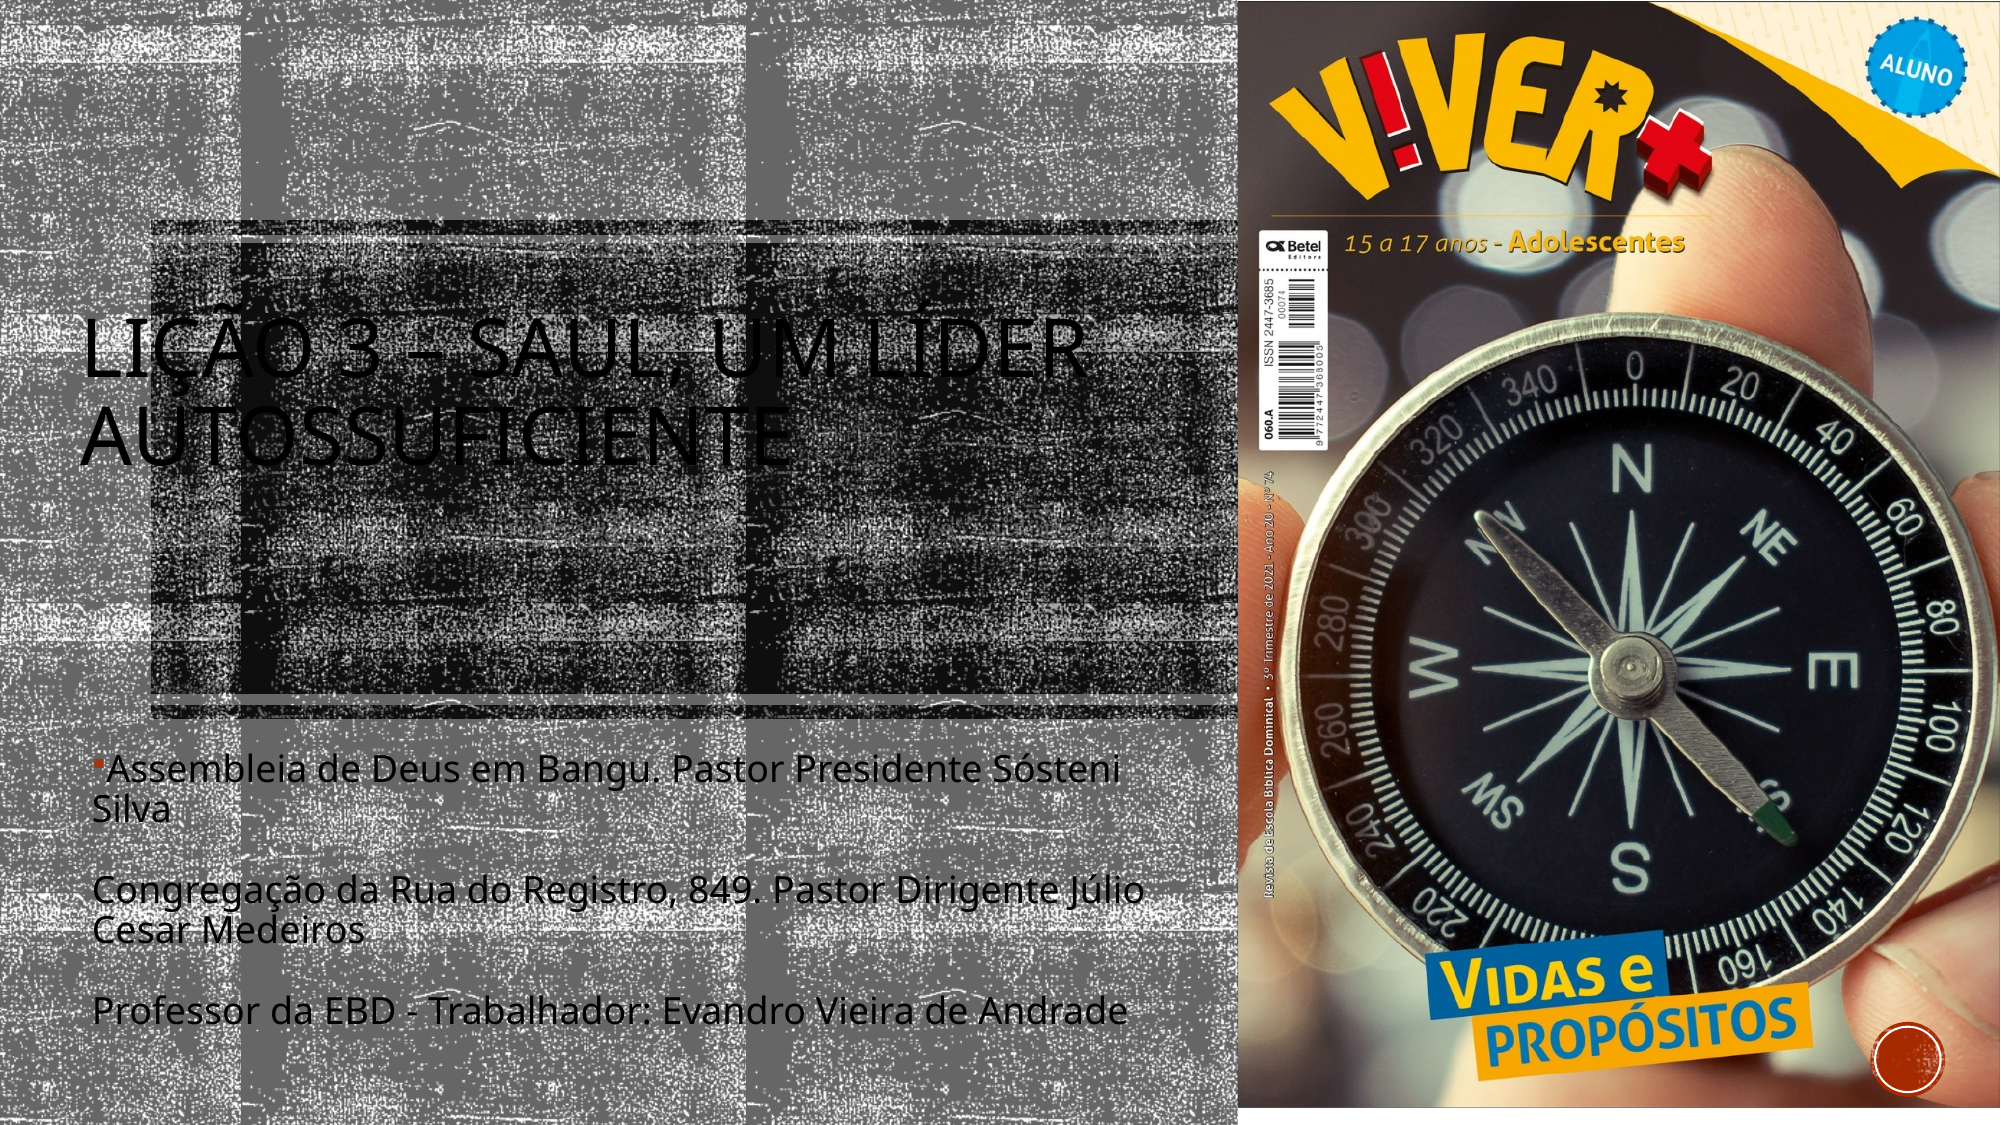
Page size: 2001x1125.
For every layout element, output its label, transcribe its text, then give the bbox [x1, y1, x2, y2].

picture [1237, 0, 2000, 1125]
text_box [1873, 1025, 1943, 1095]
title Lição 3 – Saul, um líder autossuficiente [65, 298, 1172, 563]
text_box [0, 0, 1237, 1125]
subtitle Assembleia de Deus em Bangu. Pastor Presidente Sósteni Silva Congregação da Rua do Registro, 849. Pastor Dirigente Júlio Cesar Medeiros Professor da EBD - Trabalhador: Evandro Vieira de Andrade [76, 742, 1184, 1084]
